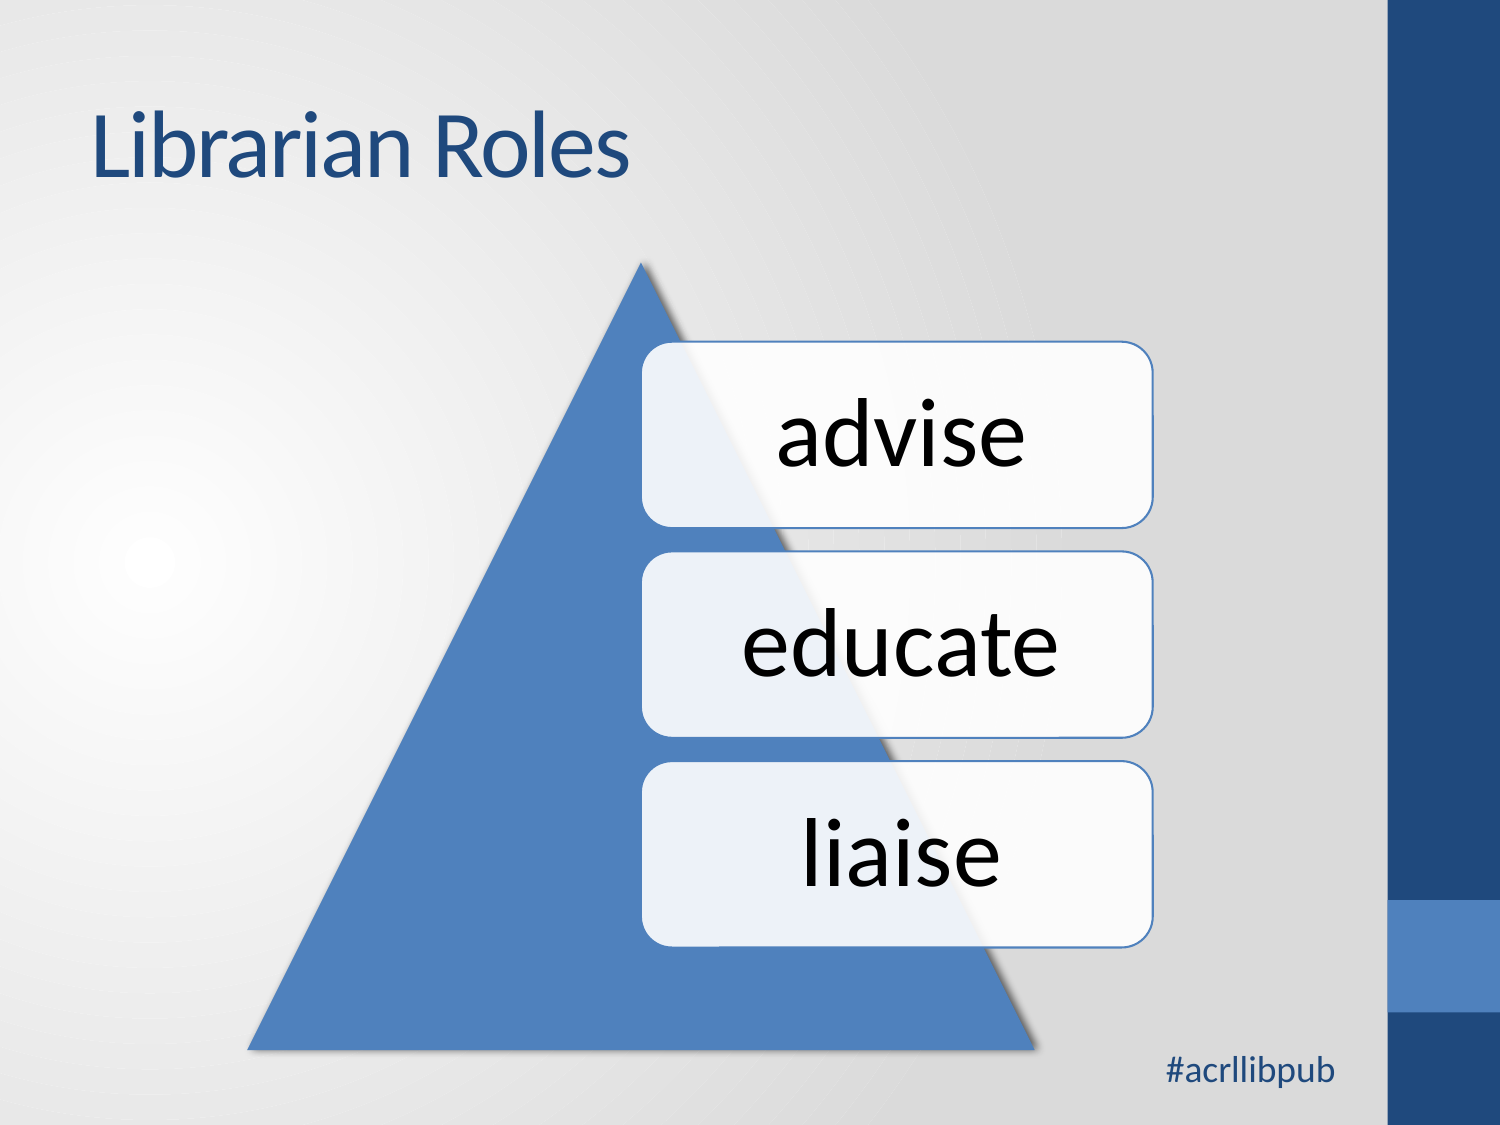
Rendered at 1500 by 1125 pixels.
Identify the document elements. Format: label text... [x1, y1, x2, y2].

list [74, 261, 1326, 1051]
text_box #acrllibpub [1150, 1037, 1351, 1098]
title Librarian Roles [75, 45, 1325, 233]
